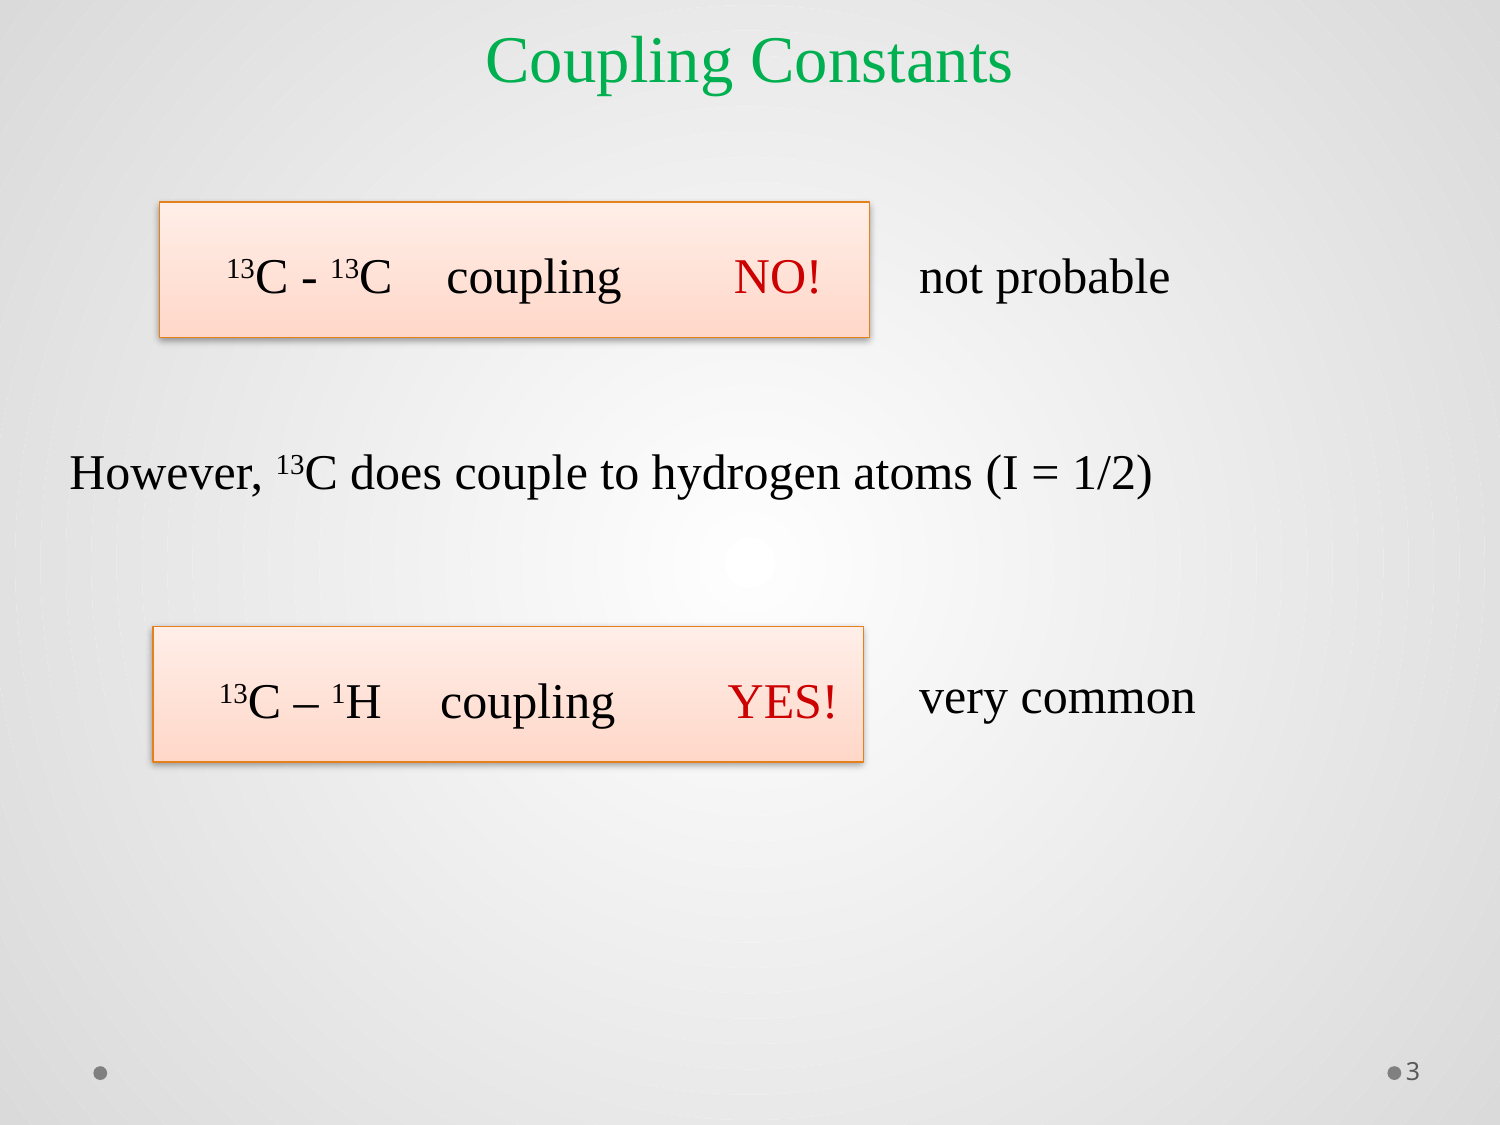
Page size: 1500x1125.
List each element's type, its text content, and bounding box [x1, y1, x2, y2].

text_box However, 13C does couple to hydrogen atoms (I = 1/2) [54, 432, 1169, 508]
text_box Coupling Constants [374, 8, 1125, 104]
text_box very common [904, 656, 1212, 732]
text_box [152, 626, 864, 763]
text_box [159, 201, 870, 338]
slide_number 3 [1401, 1042, 1494, 1103]
text_box not probable [904, 235, 1187, 311]
